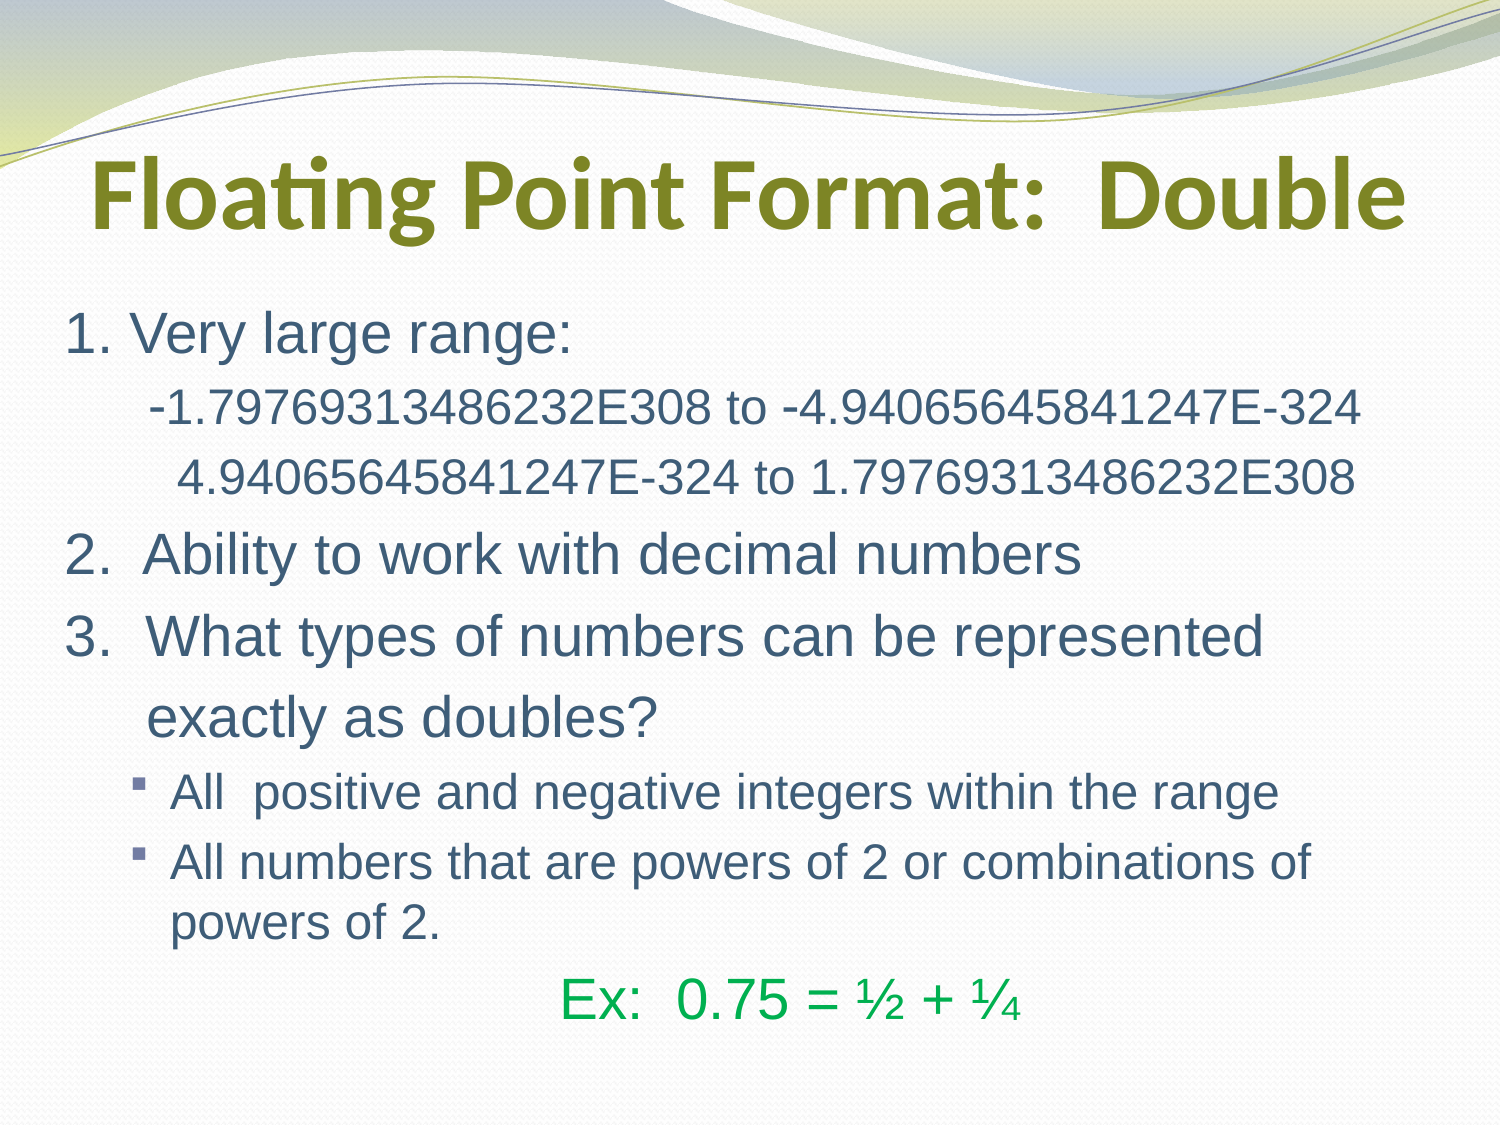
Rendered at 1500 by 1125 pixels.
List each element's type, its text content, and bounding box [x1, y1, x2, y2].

list 1. Very large range: -1.79769313486232E308 to -4.94065645841247E-324 4.94065645841247E-324 to 1.79769313486232E308 2. Ability to work with decimal numbers 3. What types of numbers can be represented exactly as doubles? All positive and negative integers within the range All numbers that are powers of 2 or combinations of powers of 2. Ex: 0.75 = ½ + ¼ [50, 287, 1475, 1100]
title Floating Point Format: Double [75, 62, 1425, 250]
